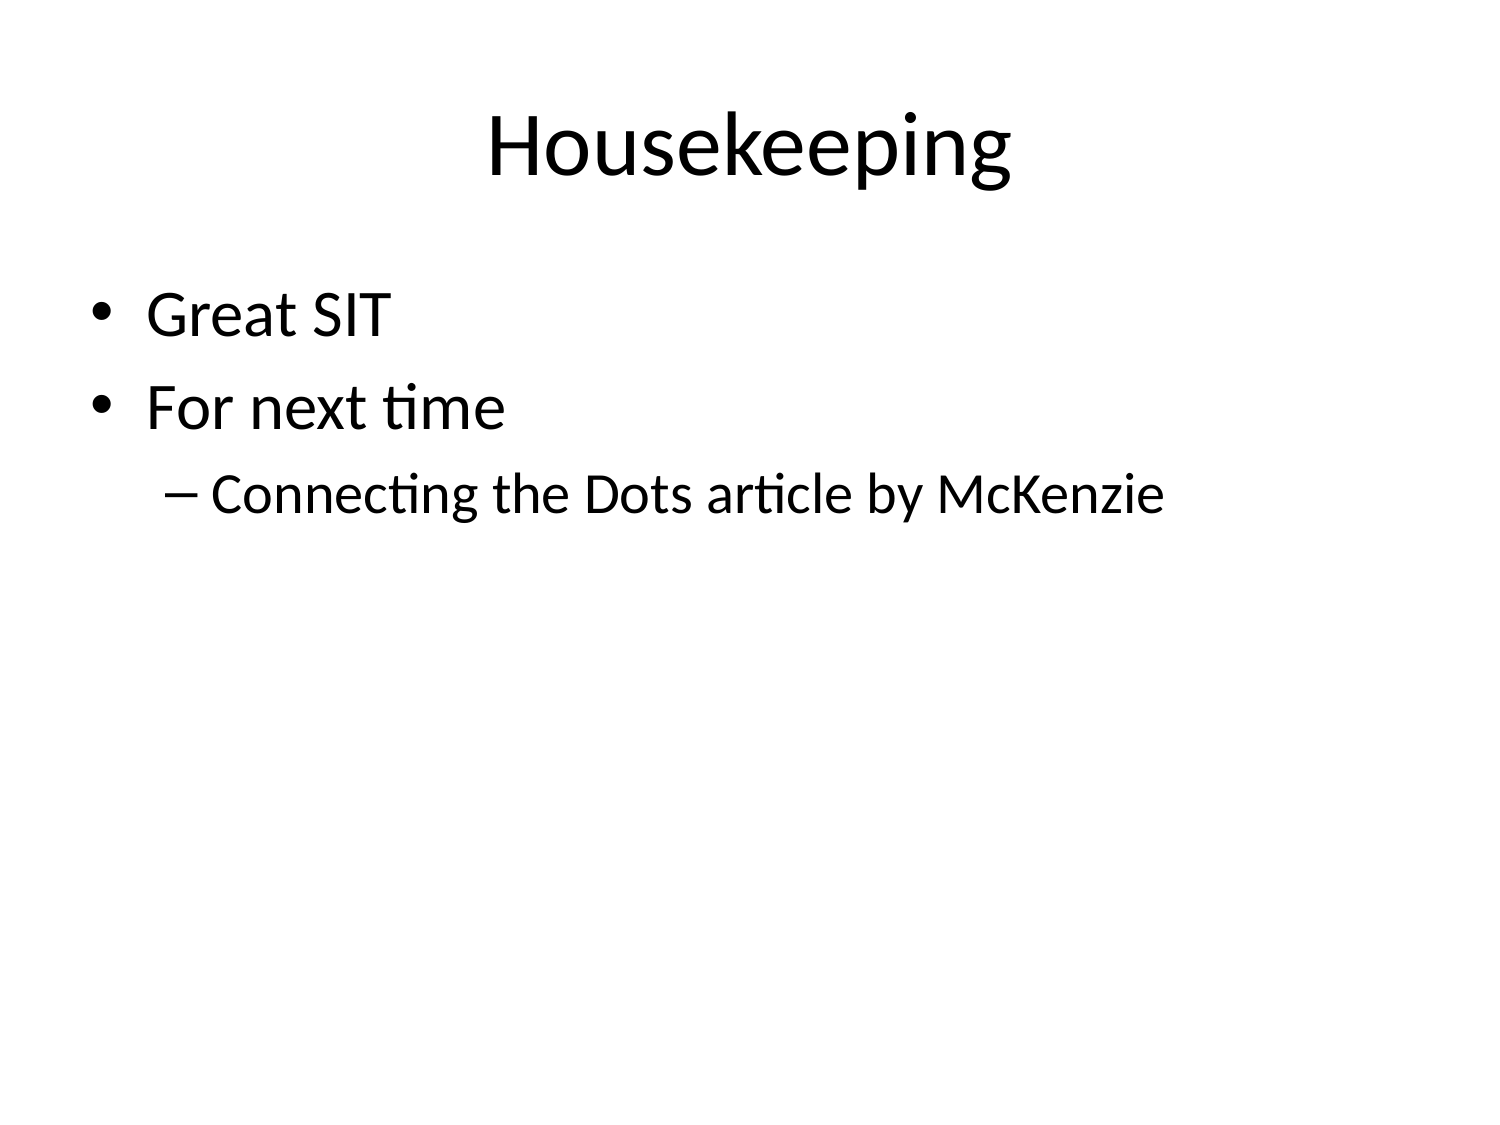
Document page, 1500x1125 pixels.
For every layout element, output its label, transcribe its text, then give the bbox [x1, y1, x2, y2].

title Housekeeping [75, 45, 1425, 233]
list Great SIT For next time Connecting the Dots article by McKenzie [75, 262, 1425, 1005]
